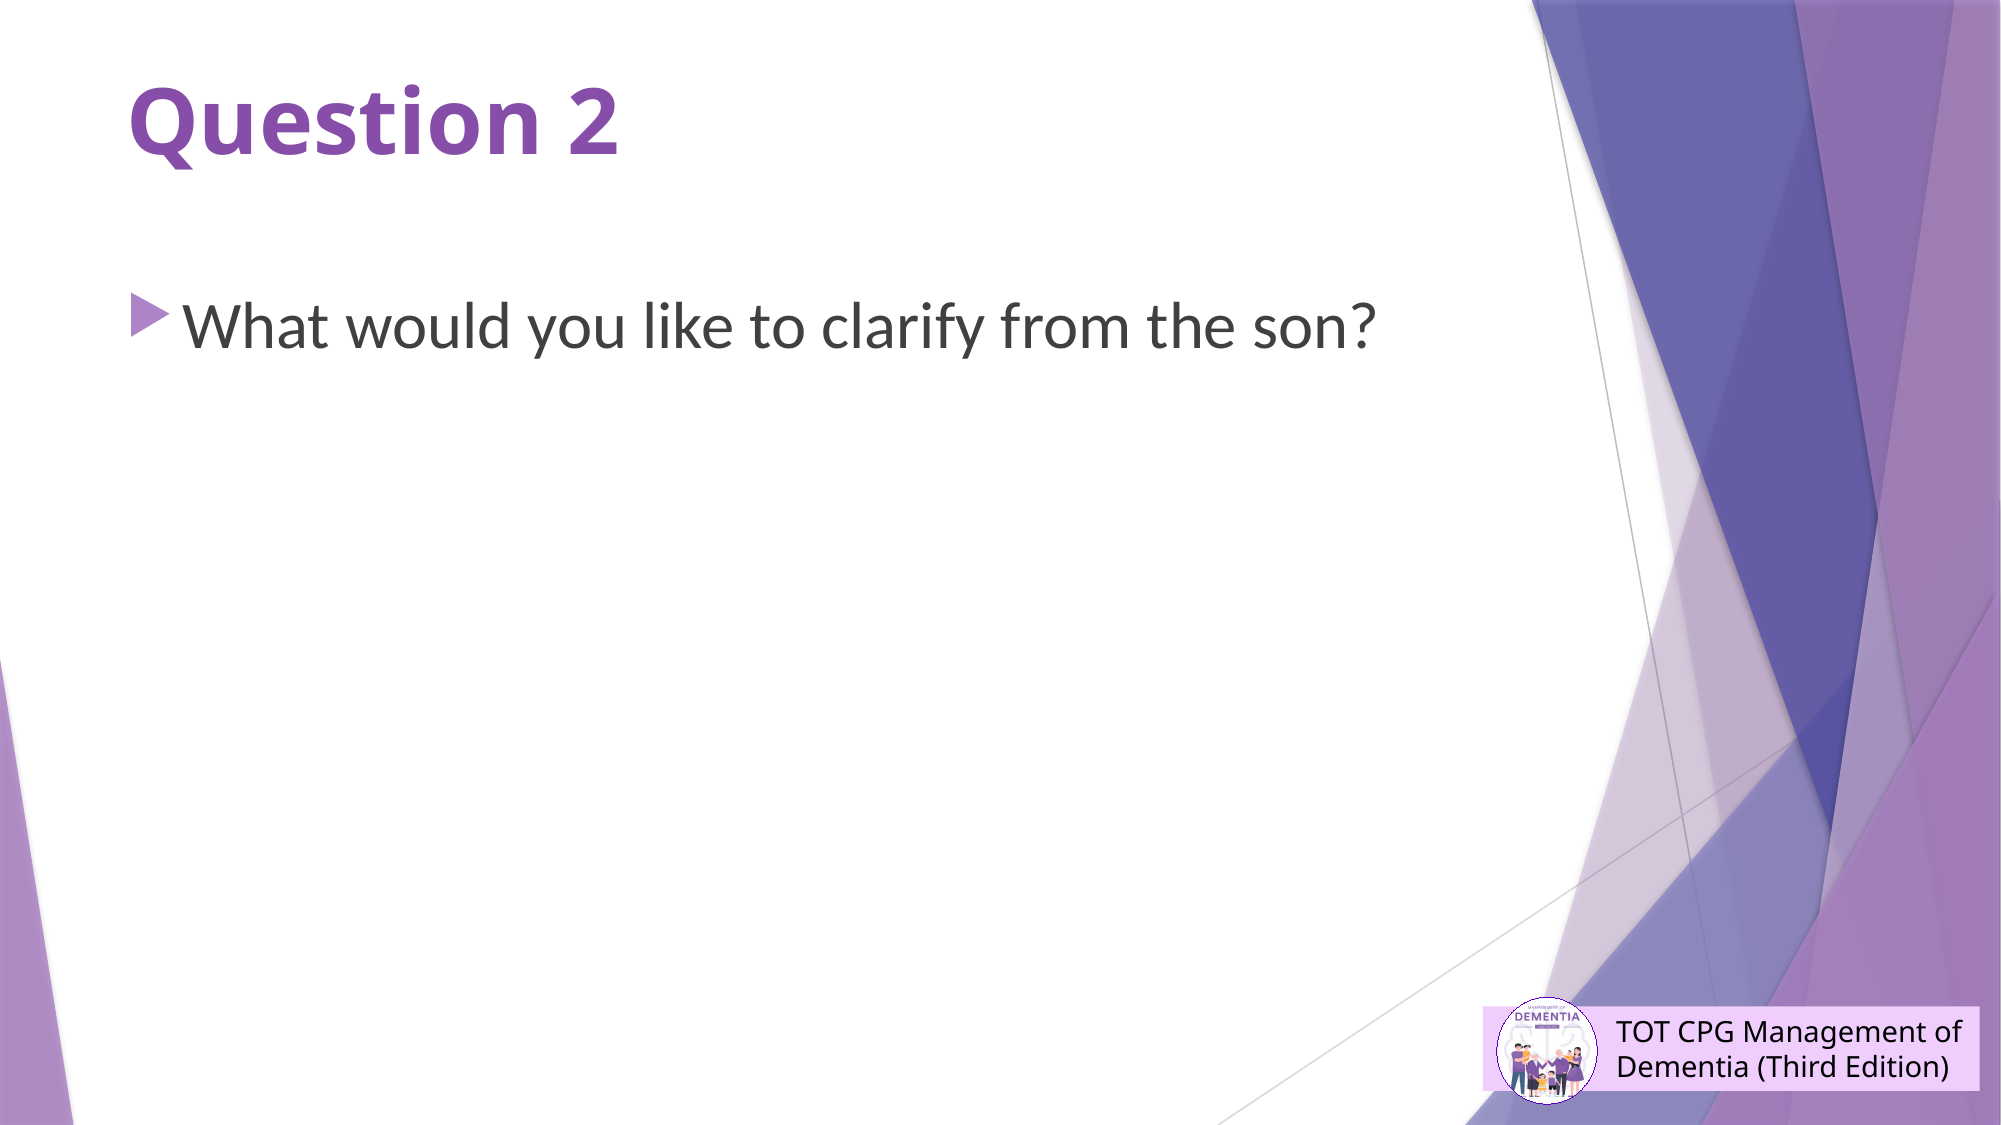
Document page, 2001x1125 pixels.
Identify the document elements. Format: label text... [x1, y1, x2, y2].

title Question 2 [111, 55, 1522, 265]
list What would you like to clarify from the son? [111, 273, 1647, 1070]
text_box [1482, 996, 1981, 1105]
